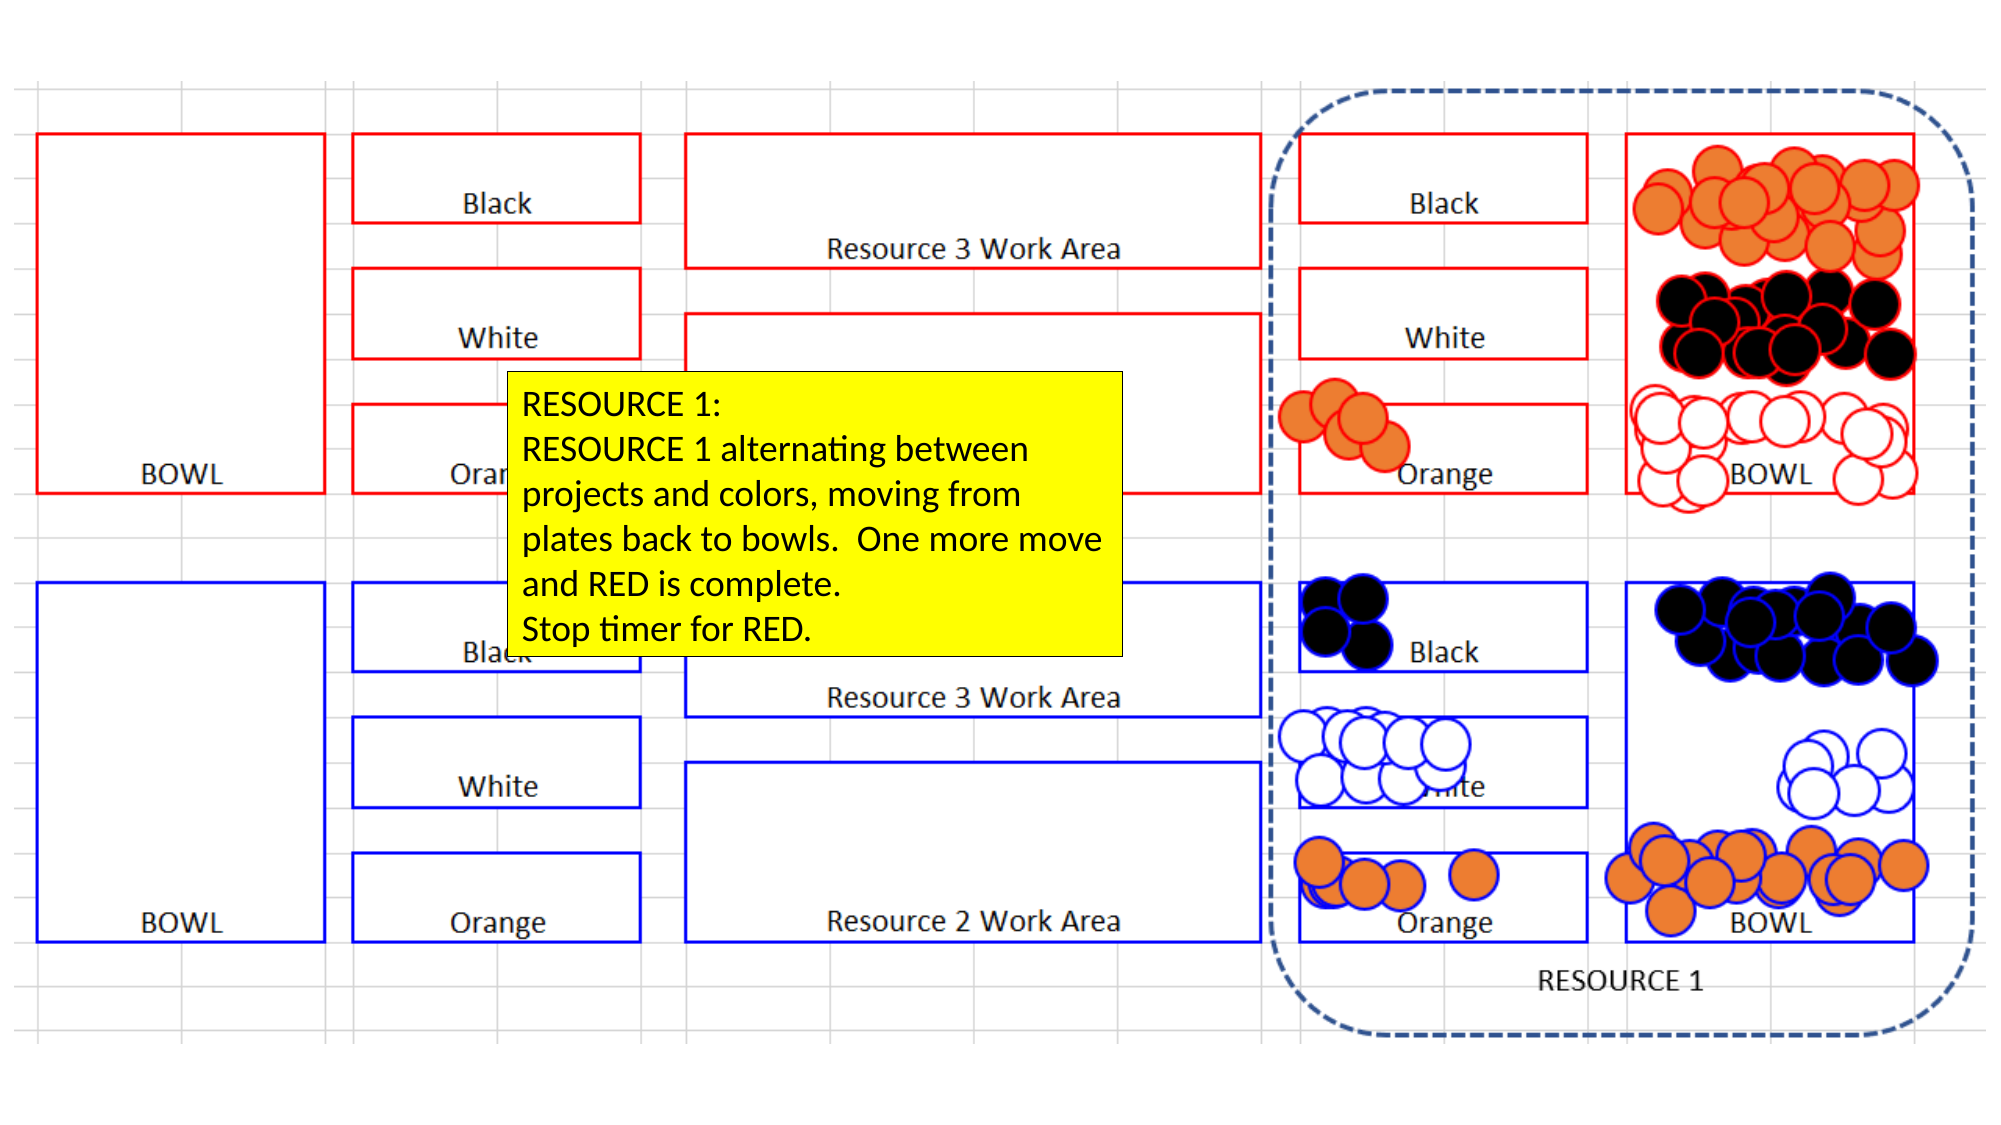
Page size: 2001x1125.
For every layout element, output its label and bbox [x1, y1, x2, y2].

picture [13, 81, 1986, 1044]
